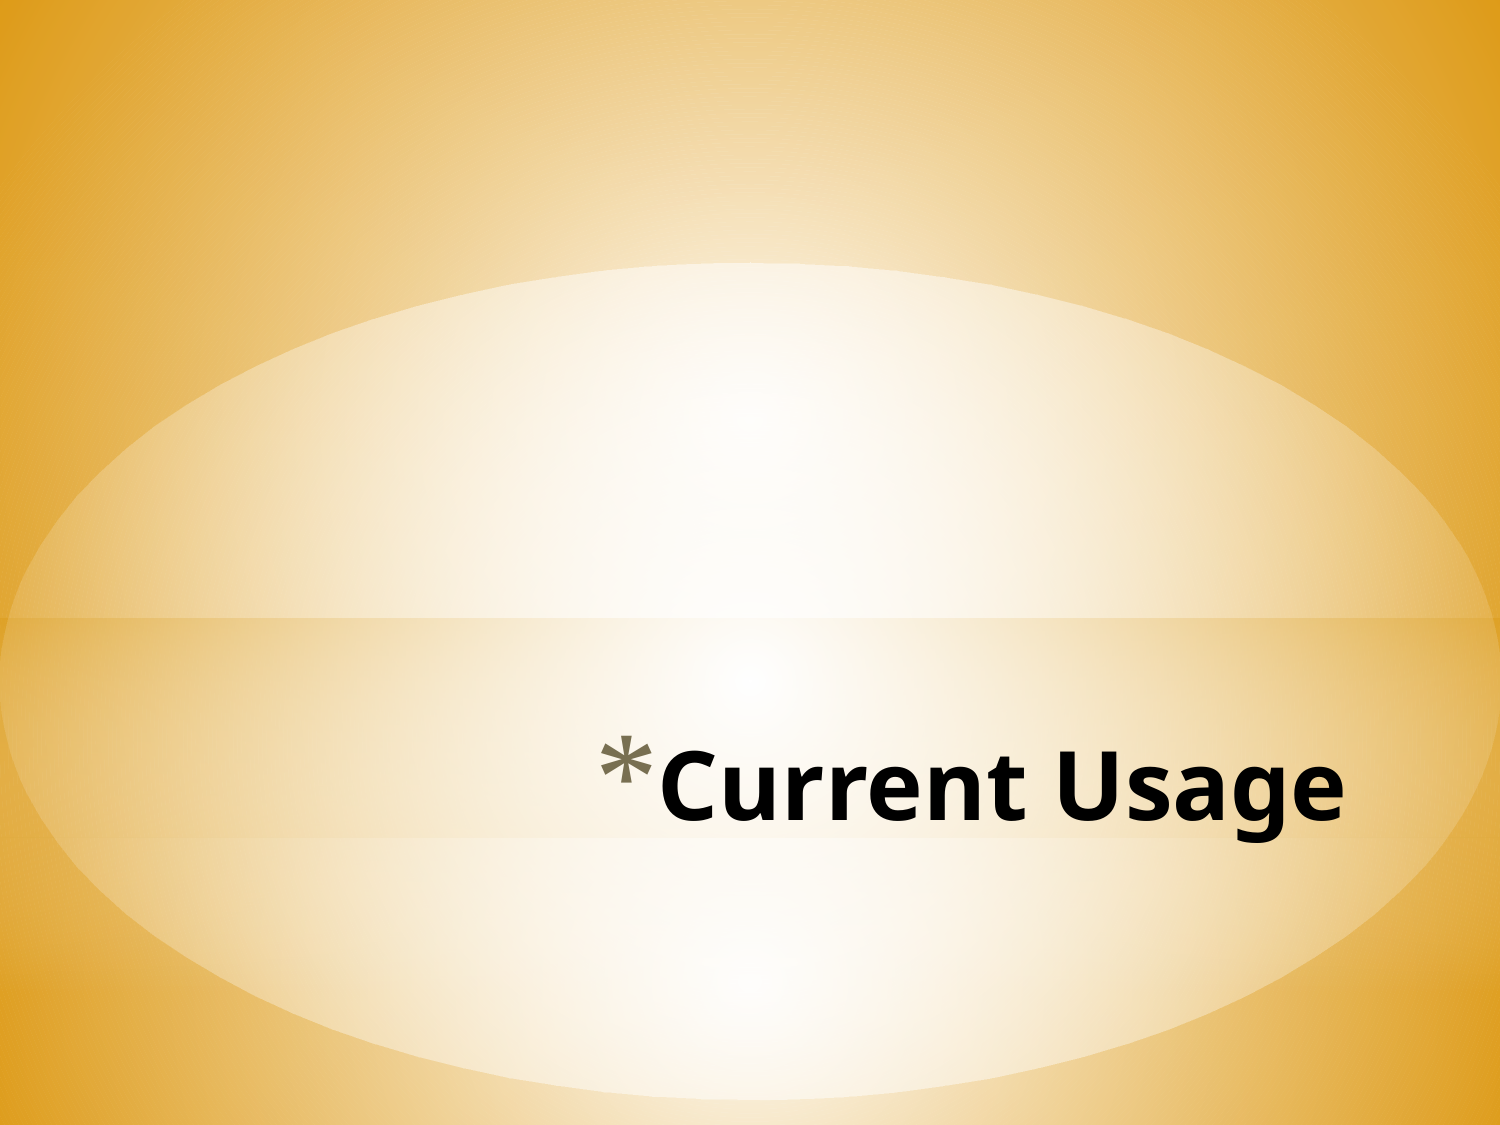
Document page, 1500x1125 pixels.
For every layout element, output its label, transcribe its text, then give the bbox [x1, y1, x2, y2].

title Current Usage [294, 717, 1363, 905]
